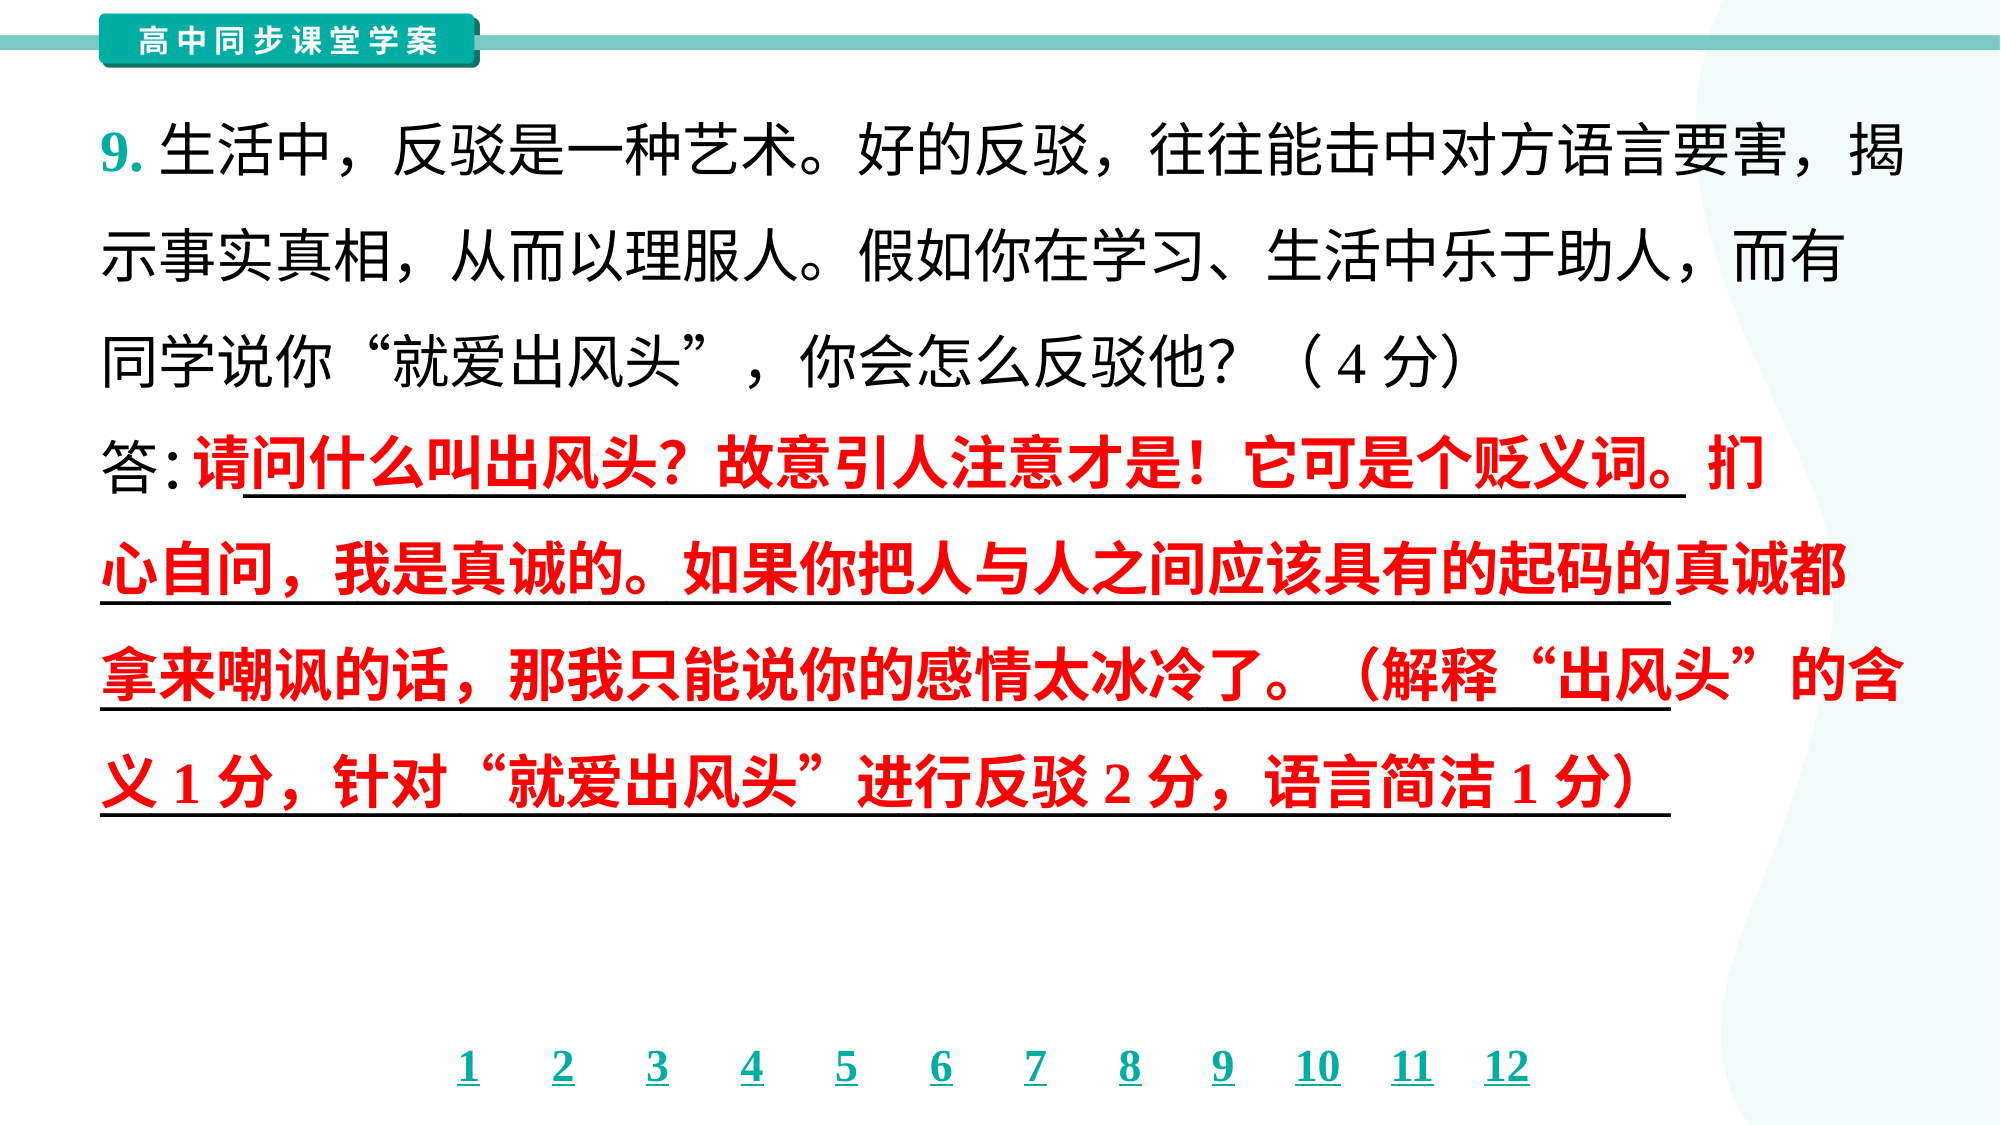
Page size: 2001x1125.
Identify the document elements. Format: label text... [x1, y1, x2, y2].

text_box 9.生活中，反驳是一种艺术。好的反驳，往往能击中对方语言要害，揭 示事实真相，从而以理服人。假如你在学习、生活中乐于助人，而有 同学说你“就爱出风头”，你会怎么反驳他？（4分） 答： ________________________________________________________ _____________________________________________________________ _____________________________________________________________ _____________________________________________________________ [100, 815, 1899, 821]
picture [0, 0, 2000, 1125]
text_box 9.生活中，反驳是一种艺术。好的反驳，往往能击中对方语言要害，揭 示事实真相，从而以理服人。假如你在学习、生活中乐于助人，而有 同学说你“就爱出风头”，你会怎么反驳他？（4分） 答： ________________________________________________________ _____________________________________________________________ _____________________________________________________________ _____________________________________________________________ [100, 76, 1899, 389]
text_box 请问什么叫出风头？故意引人注意才是！它可是个贬义词。扪 心自问，我是真诚的。如果你把人与人之间应该具有的起码的真诚都 拿来嘲讽的话，那我只能说你的感情太冰冷了。（解释“出风头”的含 义1分，针对“就爱出风头”进行反驳2分，语言简洁1分） [100, 389, 1899, 815]
